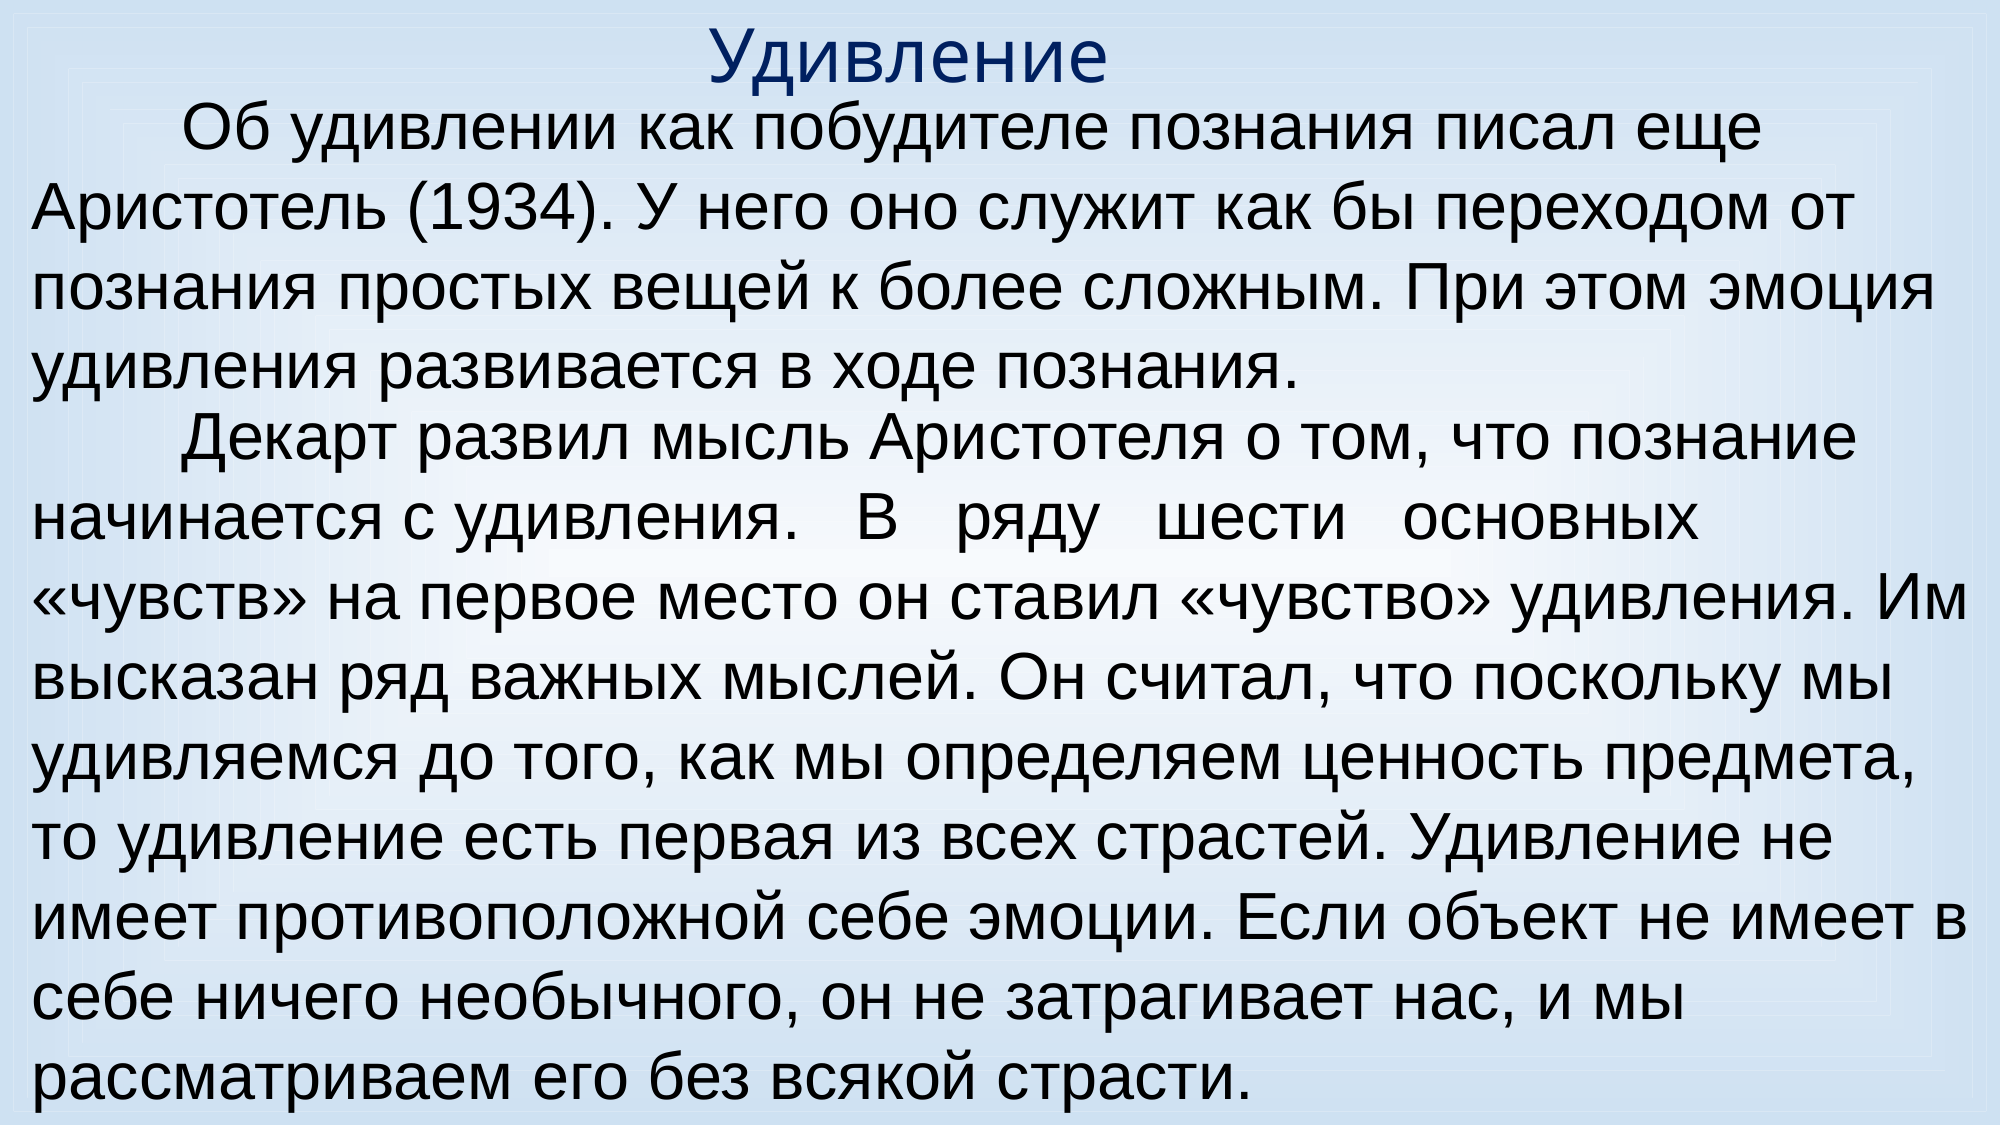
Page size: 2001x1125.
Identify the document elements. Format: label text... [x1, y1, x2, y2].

text_box Об удивлении как побудителе познания писал еще Аристотель (1934). У него оно служит как бы переходом от познания простых вещей к более сложным. При этом эмоция удивления развивается в ходе познания. [17, 75, 2000, 385]
text_box Удивление [694, 0, 1437, 75]
text_box Декарт развил мысль Аристотеля о том, что познание начинается с удивления. В ряду шести основных «чувств» на первое место он ставил «чувство» удивления. Им высказан ряд важных мыслей. Он считал, что поскольку мы удивляемся до того, как мы определяем ценность предмета, то удивление есть первая из всех страстей. Удивление не имеет противоположной себе эмоции. Если объект не имеет в себе ничего необычного, он не затрагивает нас, и мы рассматриваем его без всякой страсти. [17, 385, 2000, 1125]
